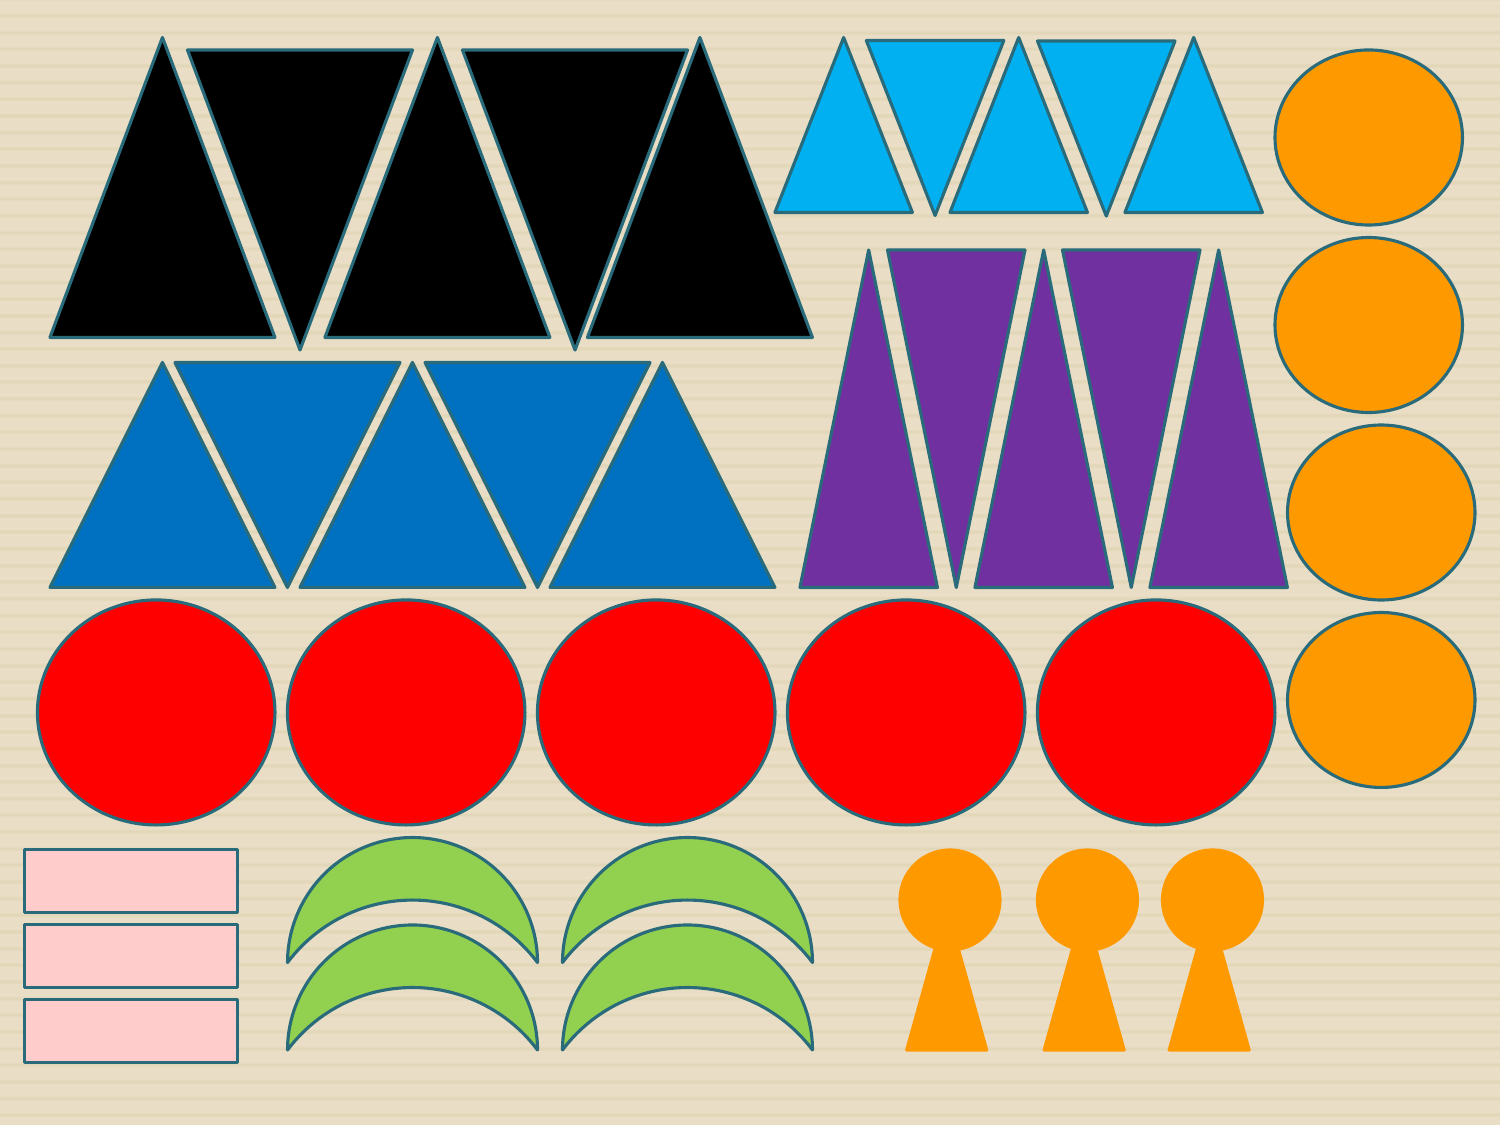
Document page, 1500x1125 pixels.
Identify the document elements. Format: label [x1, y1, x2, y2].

text_box [535, 598, 777, 827]
text_box [1273, 48, 1465, 227]
text_box [1037, 849, 1138, 1051]
text_box [285, 835, 540, 965]
text_box [886, 248, 1027, 590]
text_box [1123, 35, 1264, 215]
text_box [35, 598, 277, 827]
text_box [461, 48, 689, 352]
text_box [560, 835, 815, 965]
text_box [899, 849, 1001, 1051]
text_box [1060, 248, 1202, 590]
text_box [23, 848, 239, 914]
text_box [864, 38, 1006, 218]
text_box [1036, 39, 1177, 218]
text_box [948, 35, 1089, 215]
text_box [798, 248, 939, 590]
text_box [973, 248, 1114, 590]
text_box [298, 360, 527, 589]
text_box [773, 35, 914, 215]
text_box [23, 923, 239, 989]
text_box [1273, 235, 1465, 415]
text_box [785, 598, 1027, 827]
text_box [1285, 423, 1477, 602]
text_box [1162, 849, 1263, 1051]
text_box [423, 360, 652, 590]
text_box [548, 360, 777, 589]
text_box [585, 35, 814, 340]
text_box [323, 35, 552, 340]
text_box [173, 360, 402, 590]
text_box [560, 923, 815, 1052]
text_box [23, 998, 239, 1064]
text_box [186, 48, 414, 352]
text_box [1285, 610, 1477, 790]
text_box [1148, 248, 1289, 590]
text_box [285, 923, 540, 1052]
text_box [1035, 598, 1277, 827]
text_box [48, 35, 277, 340]
text_box [285, 598, 527, 827]
text_box [48, 360, 277, 589]
